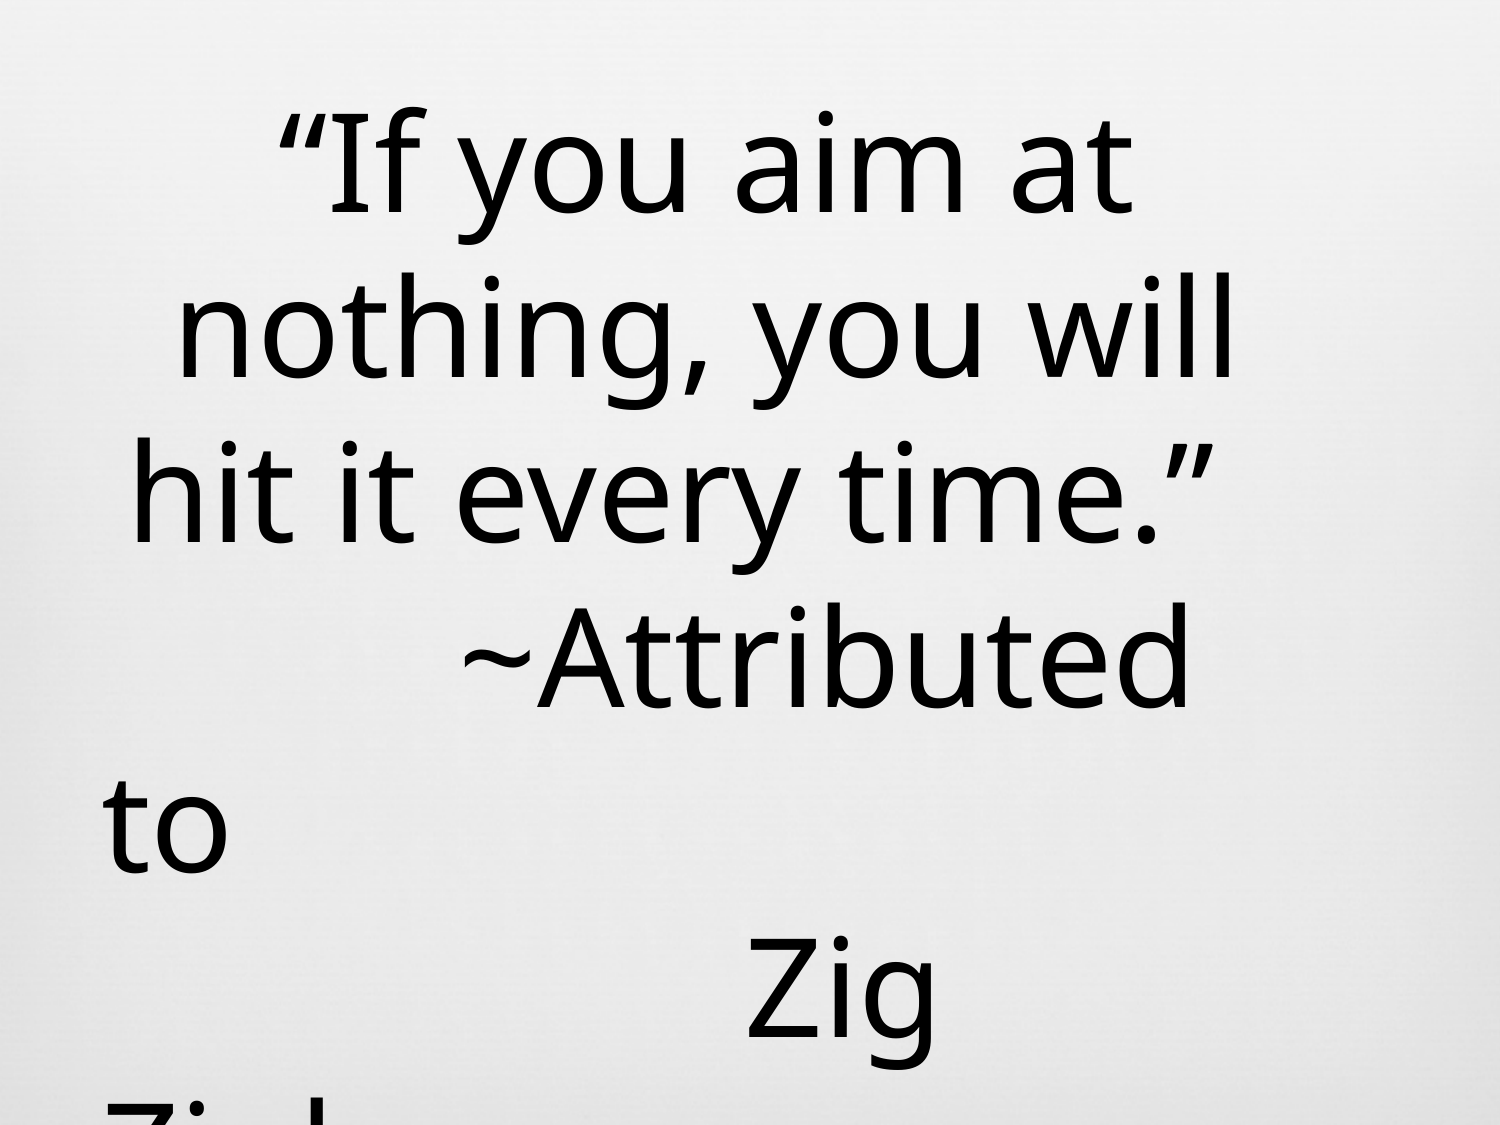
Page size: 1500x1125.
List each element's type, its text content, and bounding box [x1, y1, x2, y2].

text_box “If you aim at nothing, you will hit it every time.” ~Attributed to Zig Ziglar [86, 67, 1328, 1125]
